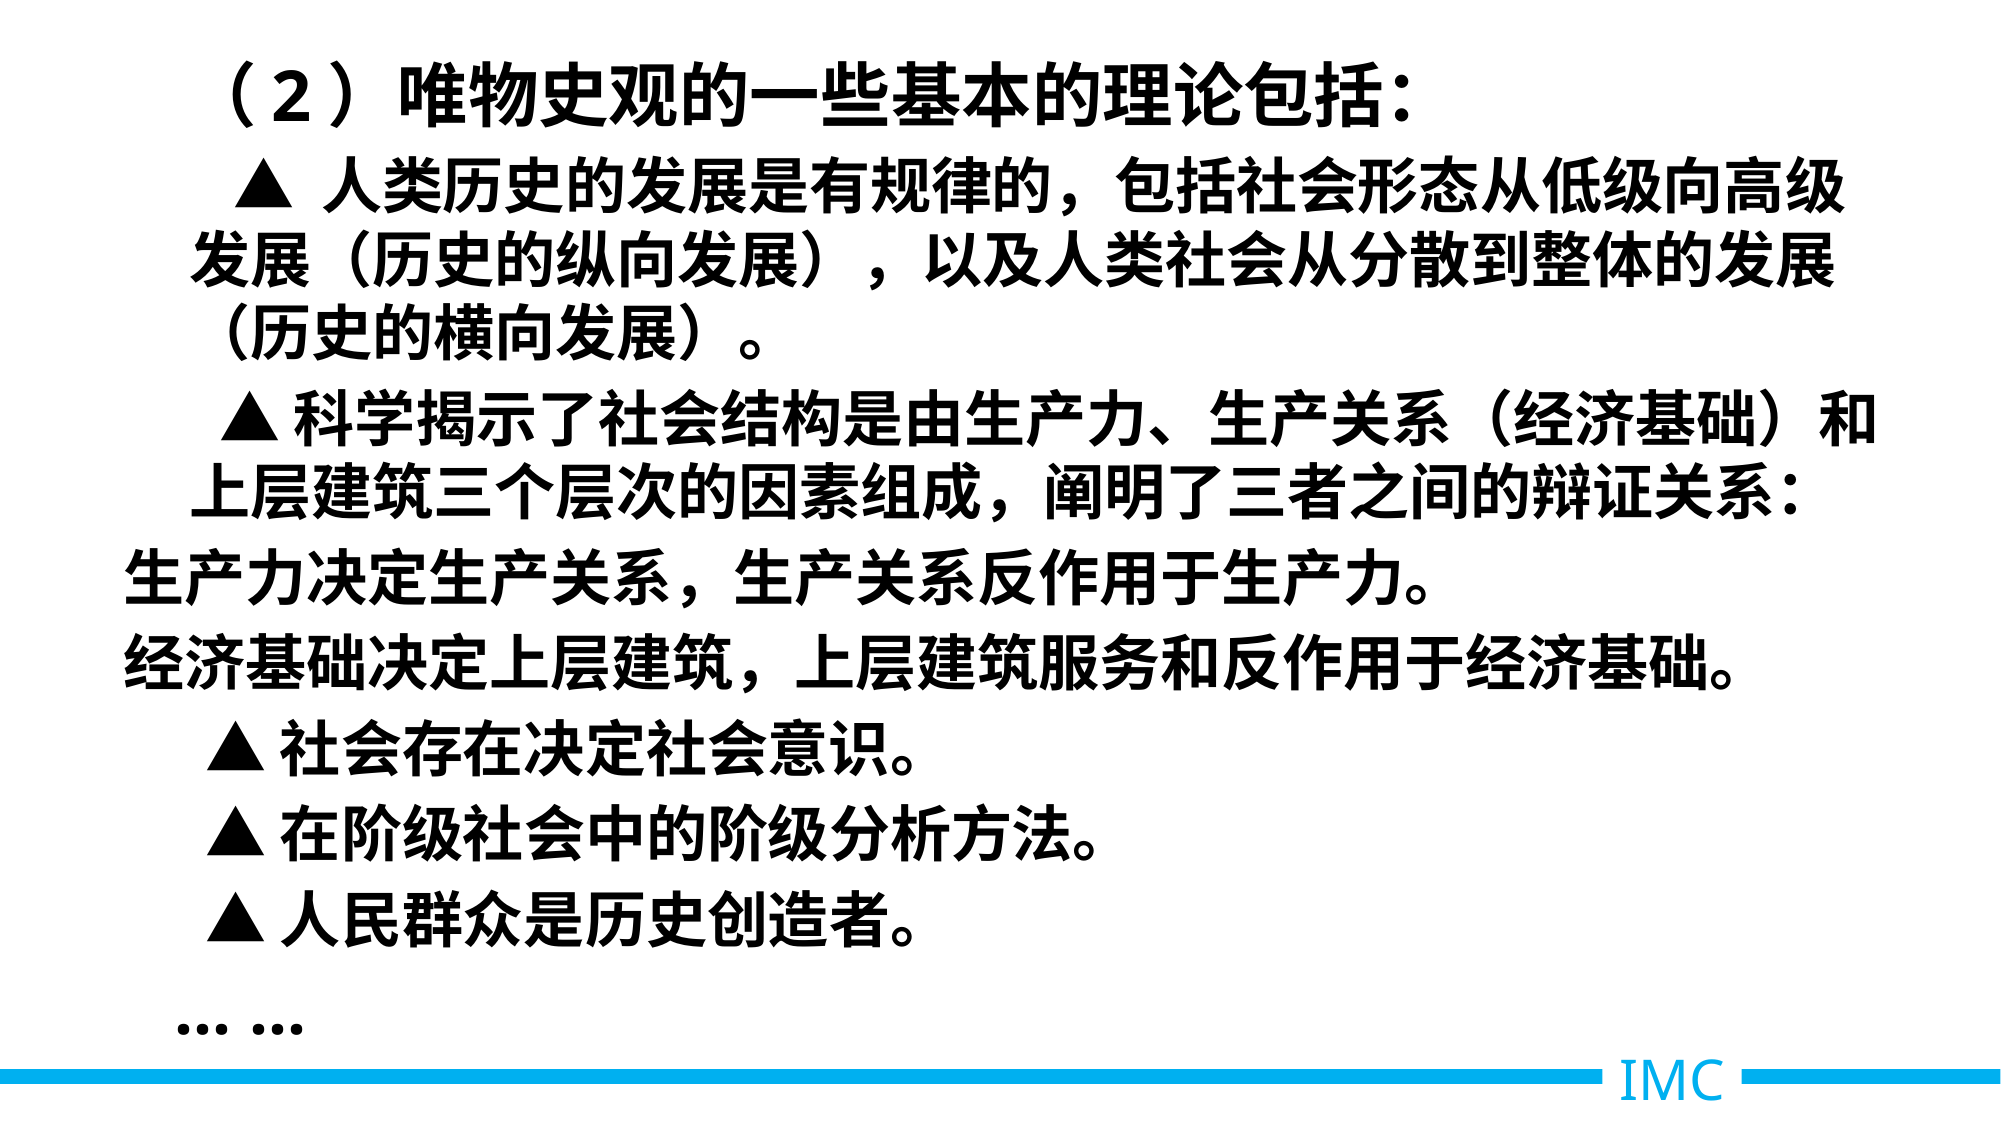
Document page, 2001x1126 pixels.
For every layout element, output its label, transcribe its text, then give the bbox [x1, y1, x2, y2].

list （2）唯物史观的一些基本的理论包括： ▲ 人类历史的发展是有规律的，包括社会形态从低级向高级发展（历史的纵向发展），以及人类社会从分散到整体的发展（历史的横向发展）。 ▲科学揭示了社会结构是由生产力、生产关系（经济基础）和上层建筑三个层次的因素组成，阐明了三者之间的辩证关系： 生产力决定生产关系，生产关系反作用于生产力。 经济基础决定上层建筑，上层建筑服务和反作用于经济基础。 ▲社会存在决定社会意识。 ▲在阶级社会中的阶级分析方法。 ▲人民群众是历史创造者。 … … [106, 42, 1898, 1095]
